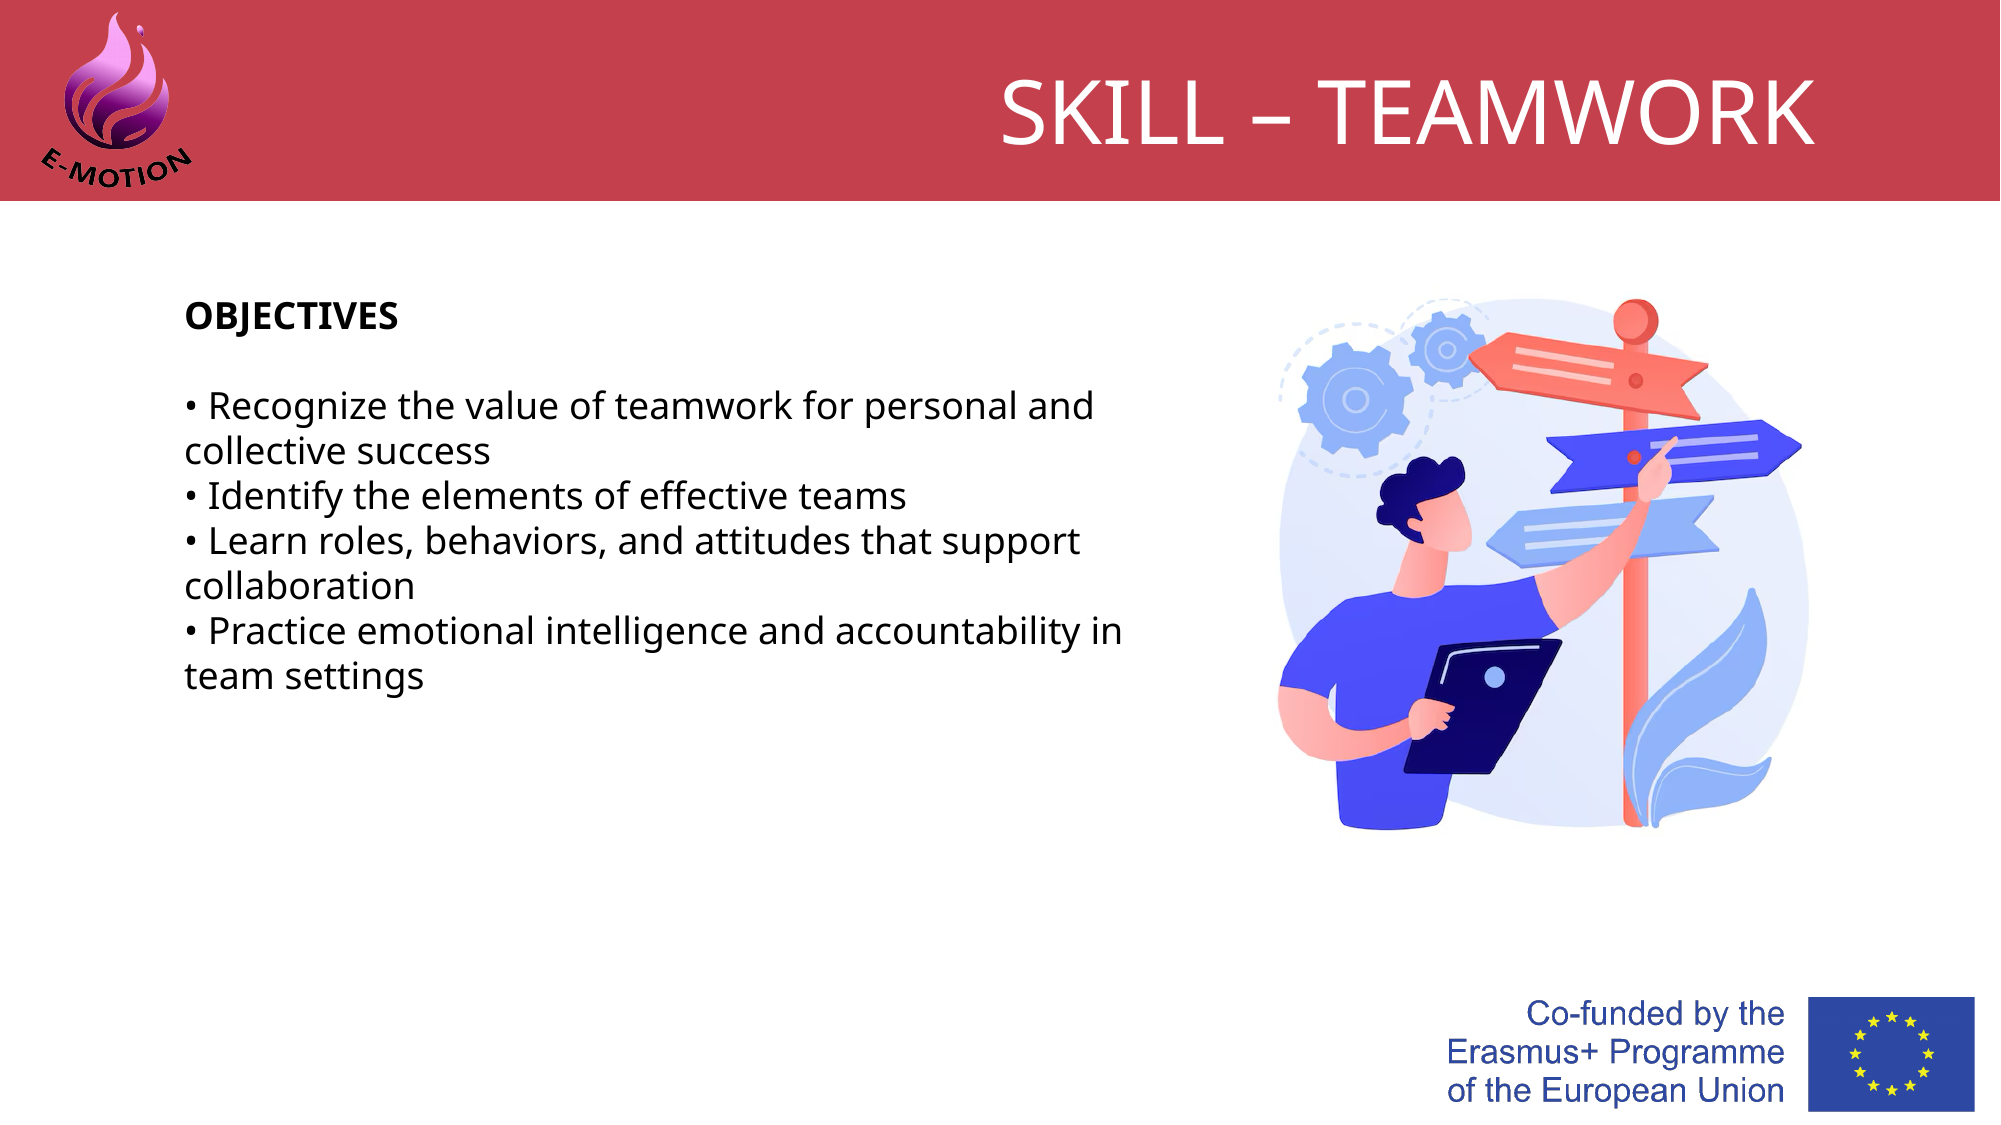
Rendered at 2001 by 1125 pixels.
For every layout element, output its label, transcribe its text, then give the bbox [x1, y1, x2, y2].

text_box OBJECTIVES • Recognize the value of teamwork for personal and collective success • Identify the elements of effective teams • Learn roles, behaviors, and attitudes that support collaboration • Practice emotional intelligence and accountability in team settings [169, 284, 1182, 705]
text_box SKILL – TEAMWORK [572, 41, 1831, 317]
picture [1396, 995, 1975, 1116]
picture [1188, 207, 1898, 918]
picture [0, 0, 253, 247]
